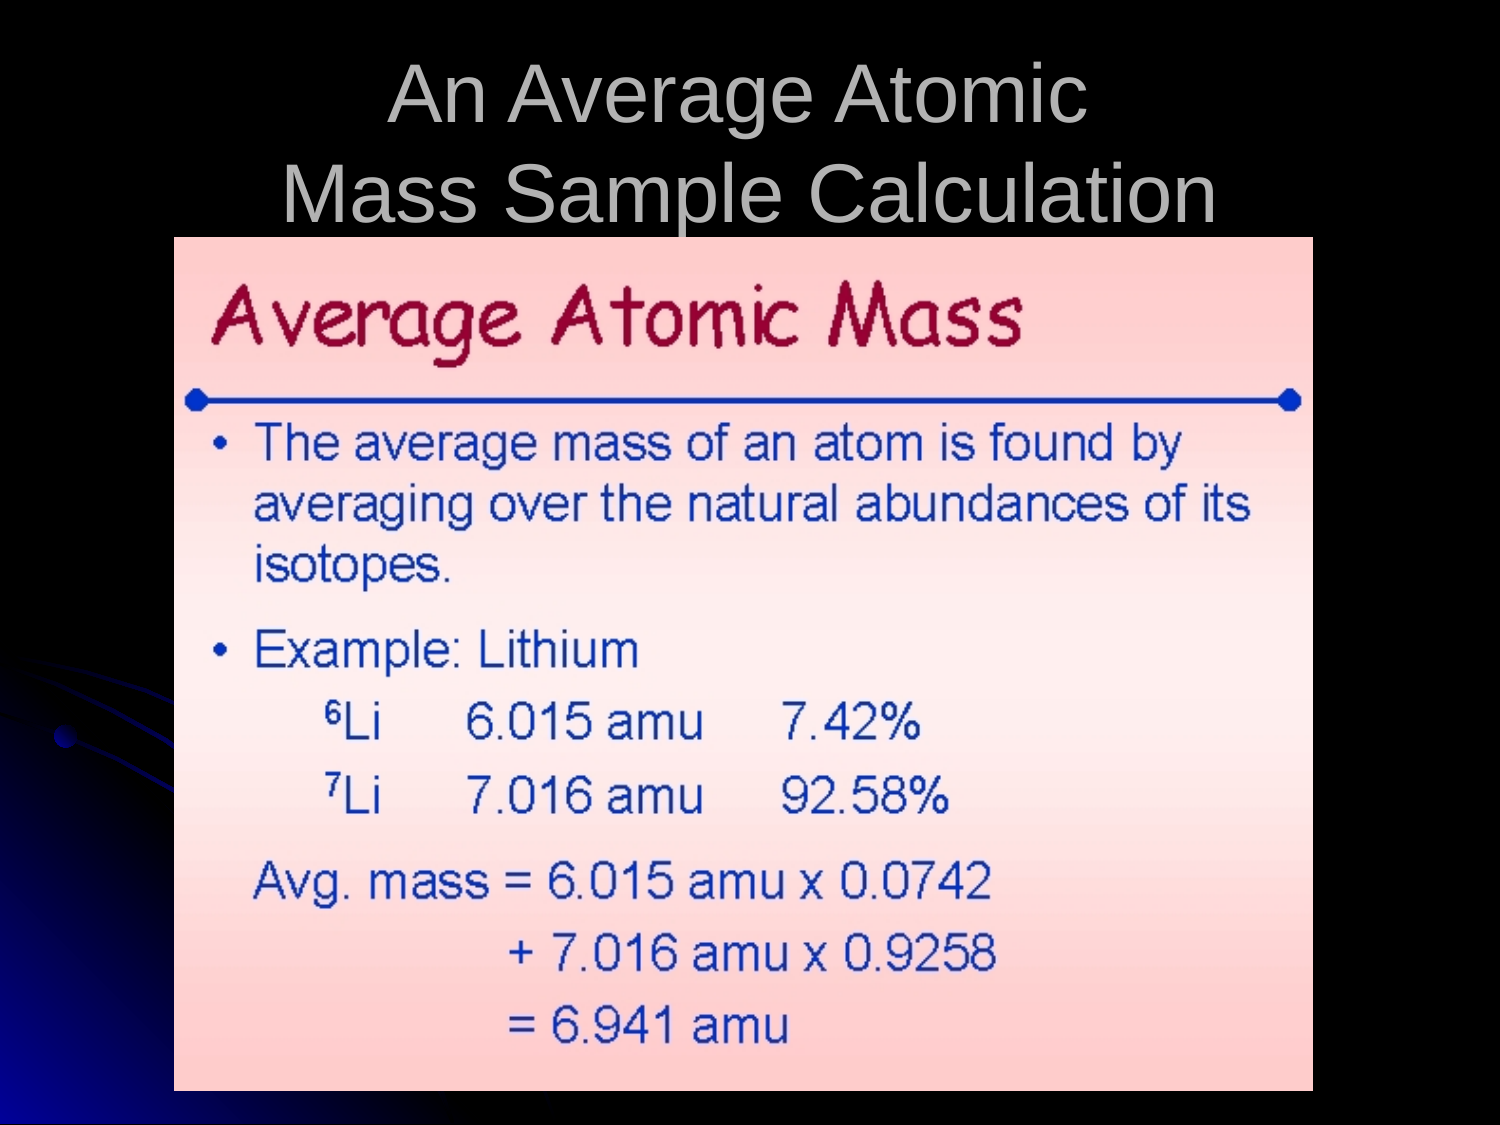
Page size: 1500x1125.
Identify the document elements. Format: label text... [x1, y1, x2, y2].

picture [174, 237, 1313, 1091]
title An Average Atomic Mass Sample Calculation [74, 45, 1426, 233]
